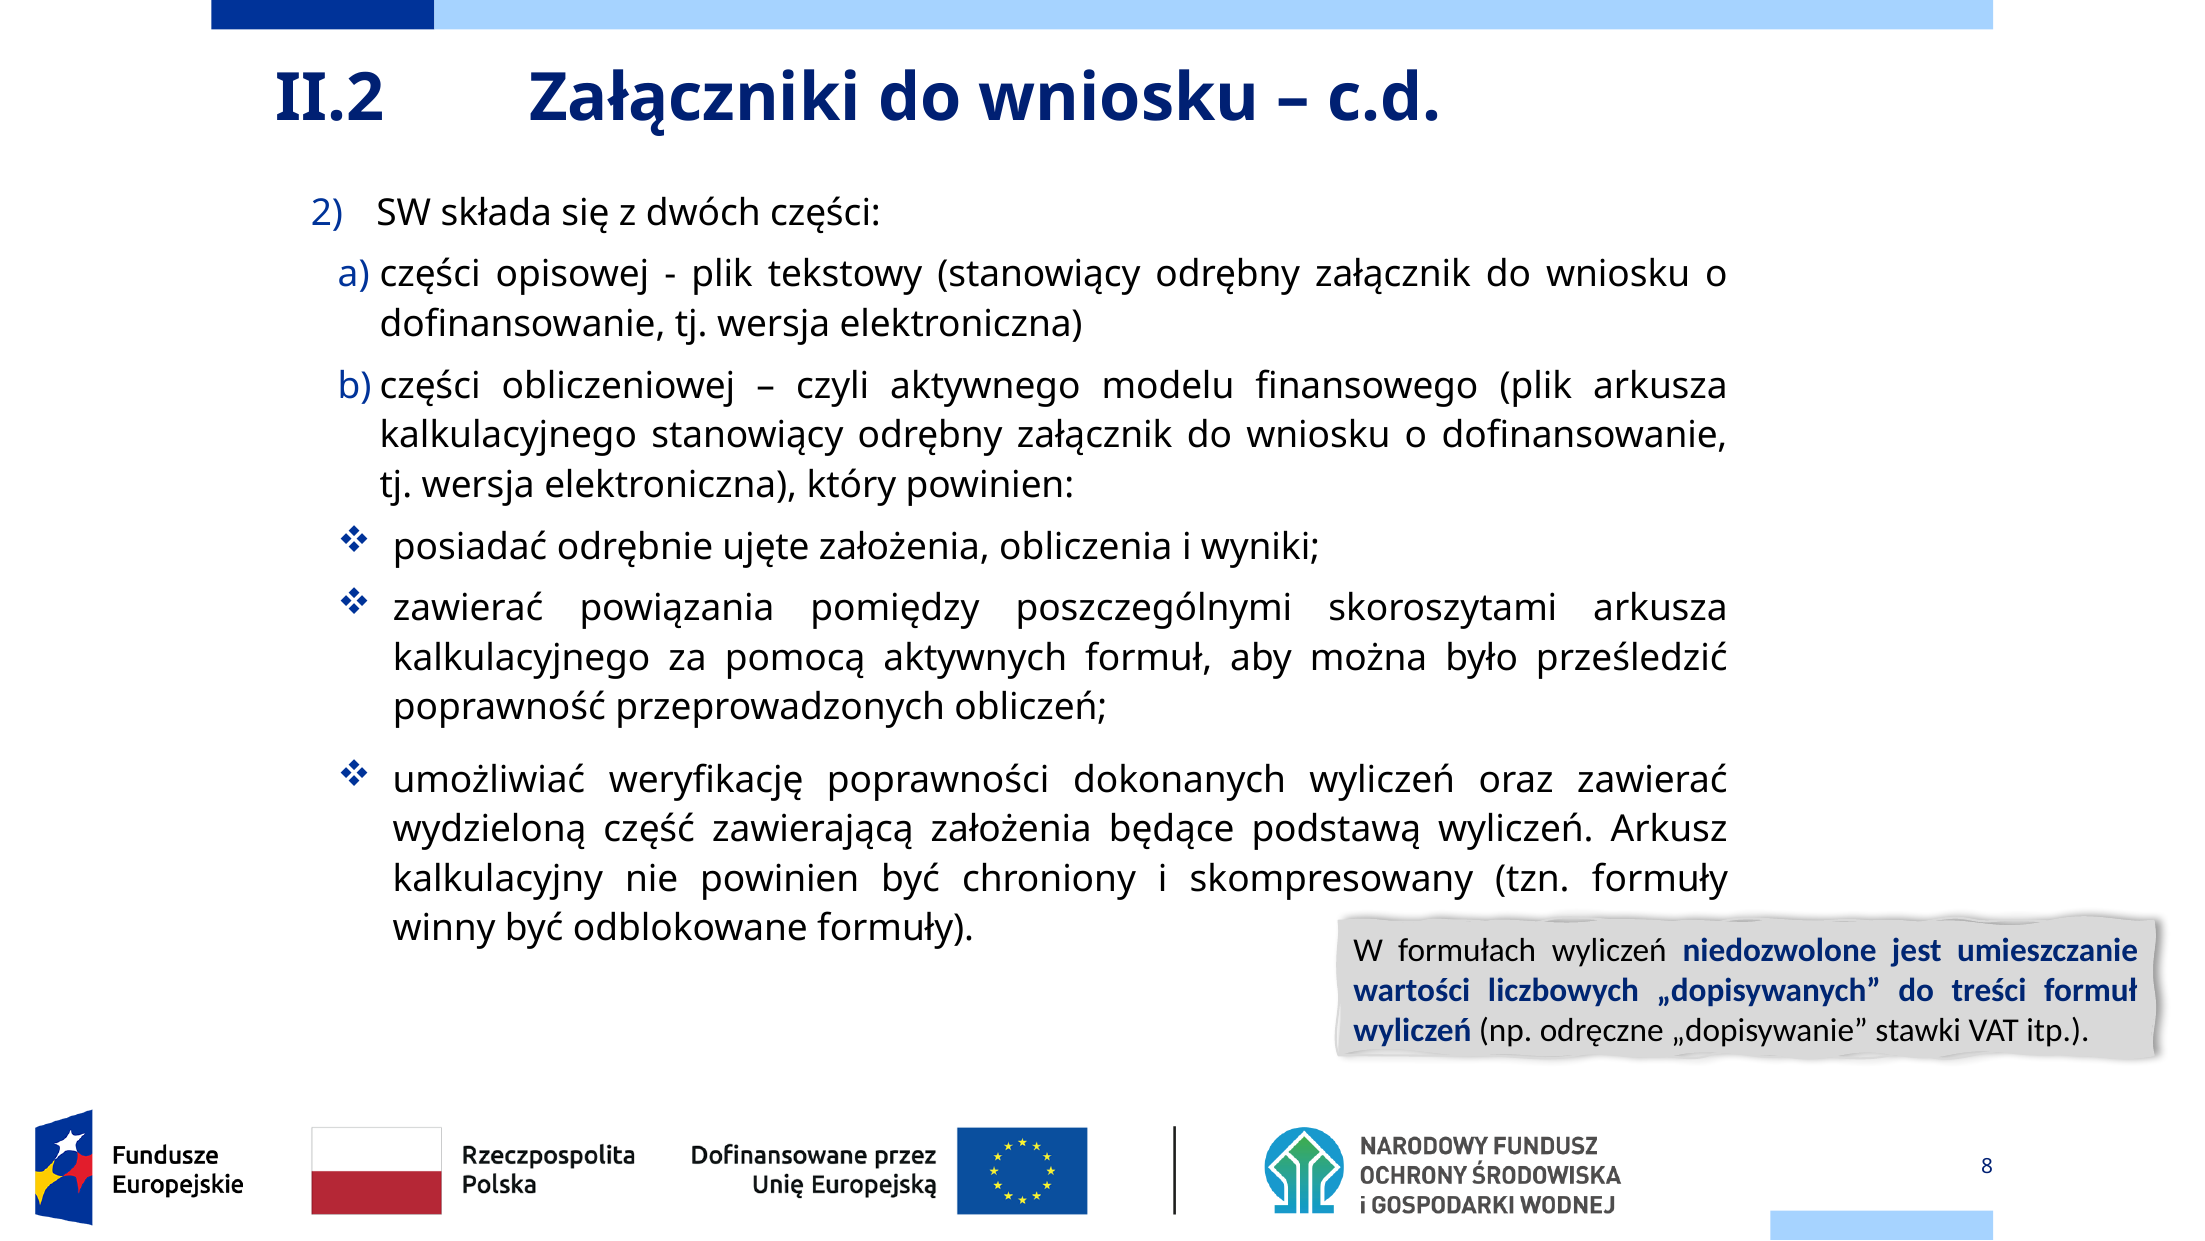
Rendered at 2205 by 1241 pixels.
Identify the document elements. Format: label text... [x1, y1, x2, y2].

slide_number 8 [1770, 1151, 1993, 1182]
text_box W formułach wyliczeń niedozwolone jest umieszczanie wartości liczbowych „dopisywanych” do treści formuł wyliczeń (np. odręczne „dopisywanie” stawki VAT itp.). [1335, 916, 2156, 1060]
list SW składa się z dwóch części: części opisowej - plik tekstowy (stanowiący odrębny załącznik do wniosku o dofinansowanie, tj. wersja elektroniczna) części obliczeniowej – czyli aktywnego modelu finansowego (plik arkusza kalkulacyjnego stanowiący odrębny załącznik do wniosku o dofinansowanie, tj. wersja elektroniczna), który powinien: posiadać odrębnie ujęte założenia, obliczenia i wyniki; zawierać powiązania pomiędzy poszczególnymi skoroszytami arkusza kalkulacyjnego za pomocą aktywnych formuł, aby można było prześledzić poprawność przeprowadzonych obliczeń; umożliwiać weryfikację poprawności dokonanych wyliczeń oraz zawierać wydzieloną część zawierającą założenia będące podstawą wyliczeń. Arkusz kalkulacyjny nie powinien być chroniony i skompresowany (tzn. formuły winny być odblokowane formuły). [310, 183, 1729, 951]
title II.2 Załączniki do wniosku – c.d. [275, 58, 1693, 147]
picture [3, 1078, 1656, 1241]
